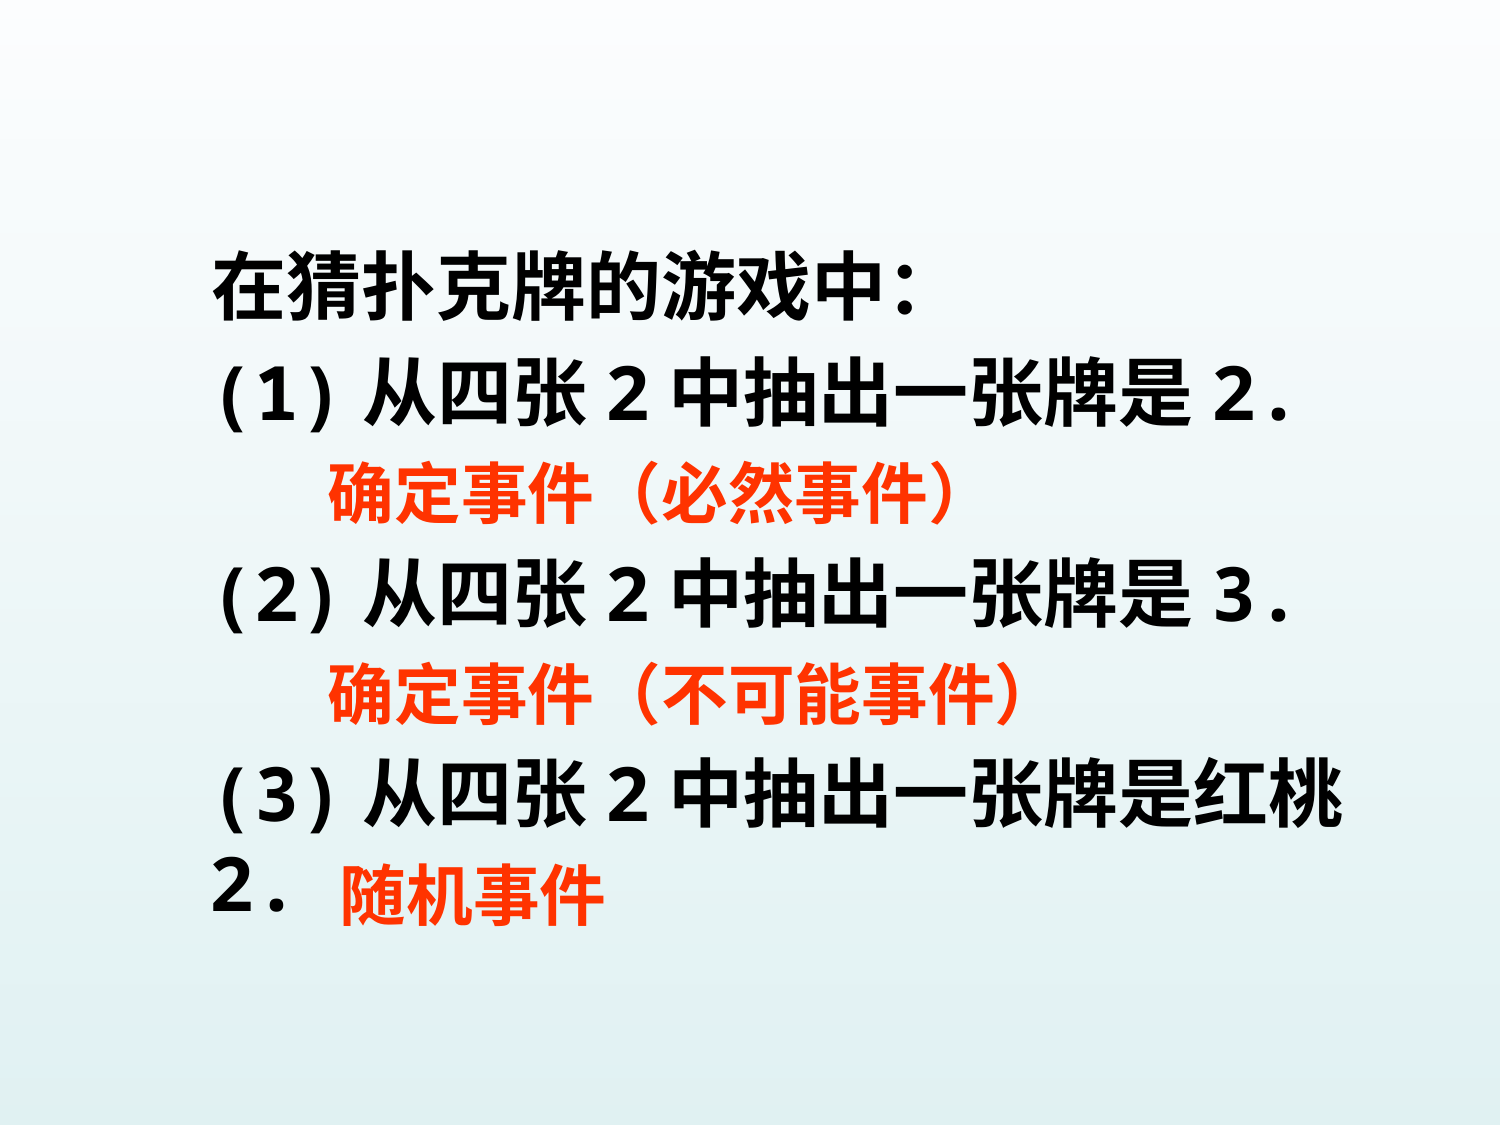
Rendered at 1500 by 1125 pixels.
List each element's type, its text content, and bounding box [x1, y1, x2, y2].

text_box 确定事件（必然事件） [312, 444, 1030, 539]
text_box 在猜扑克牌的游戏中： [196, 231, 1459, 337]
text_box (3)从四张2中抽出一张牌是红桃2. [194, 739, 1458, 935]
text_box (1)从四张2中抽出一张牌是2. [194, 337, 1458, 443]
text_box (2)从四张2中抽出一张牌是3. [194, 538, 1458, 644]
text_box 确定事件（不可能事件） [312, 645, 1112, 740]
text_box 随机事件 [324, 846, 668, 941]
